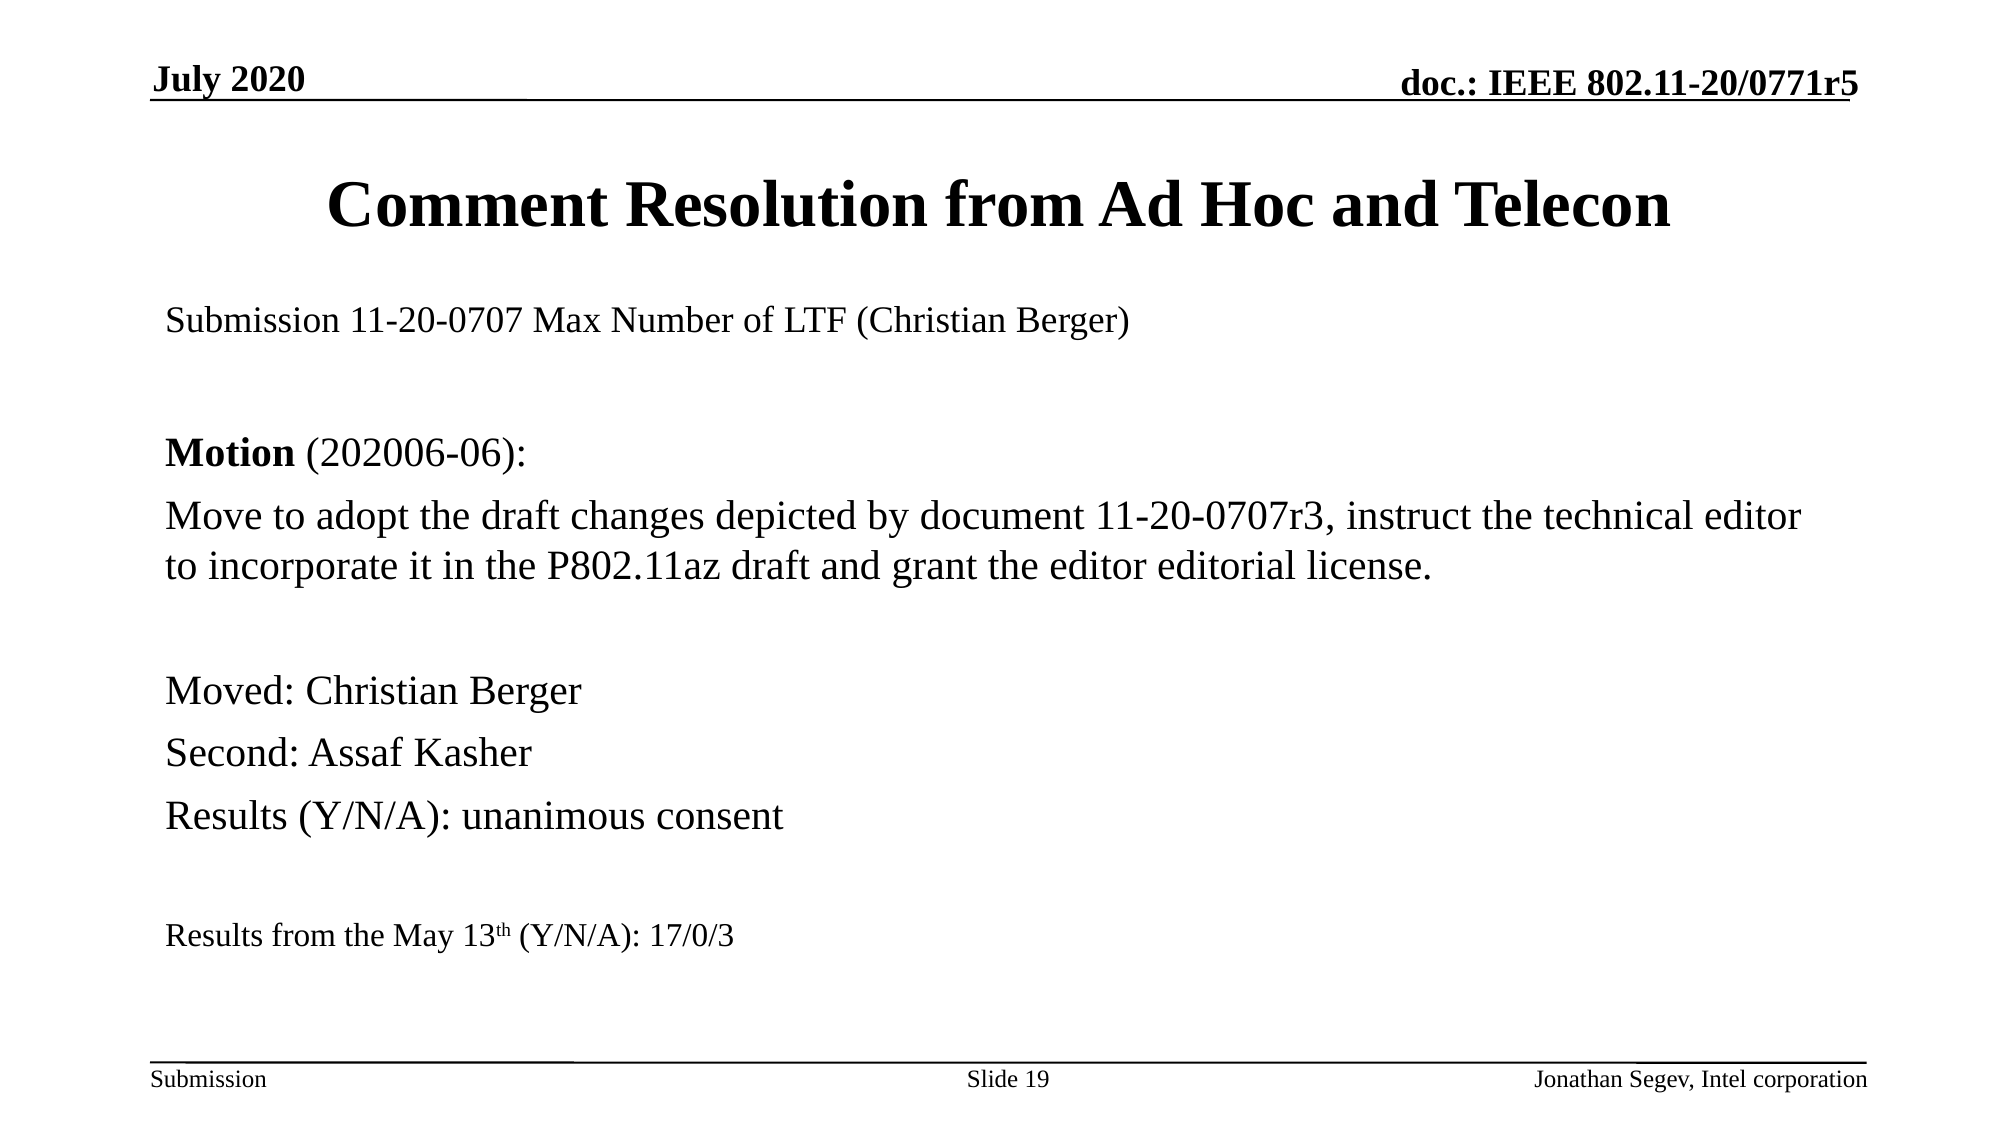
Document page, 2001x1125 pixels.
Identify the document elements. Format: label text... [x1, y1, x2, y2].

title Comment Resolution from Ad Hoc and Telecon [149, 112, 1850, 286]
list Submission 11-20-0707 Max Number of LTF (Christian Berger) Motion (202006-06): Move to adopt the draft changes depicted by document 11-20-0707r3, instruct the technical editor to incorporate it in the P802.11az draft and grant the editor editorial license. Moved: Christian Berger Second: Assaf Kasher Results (Y/N/A): unanimous consent Results from the May 13th (Y/N/A): 17/0/3 [149, 286, 1850, 1000]
footer Jonathan Segev, Intel corporation [1171, 1061, 1869, 1093]
slide_number Slide 19 [950, 1061, 1067, 1123]
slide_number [152, 54, 563, 100]
